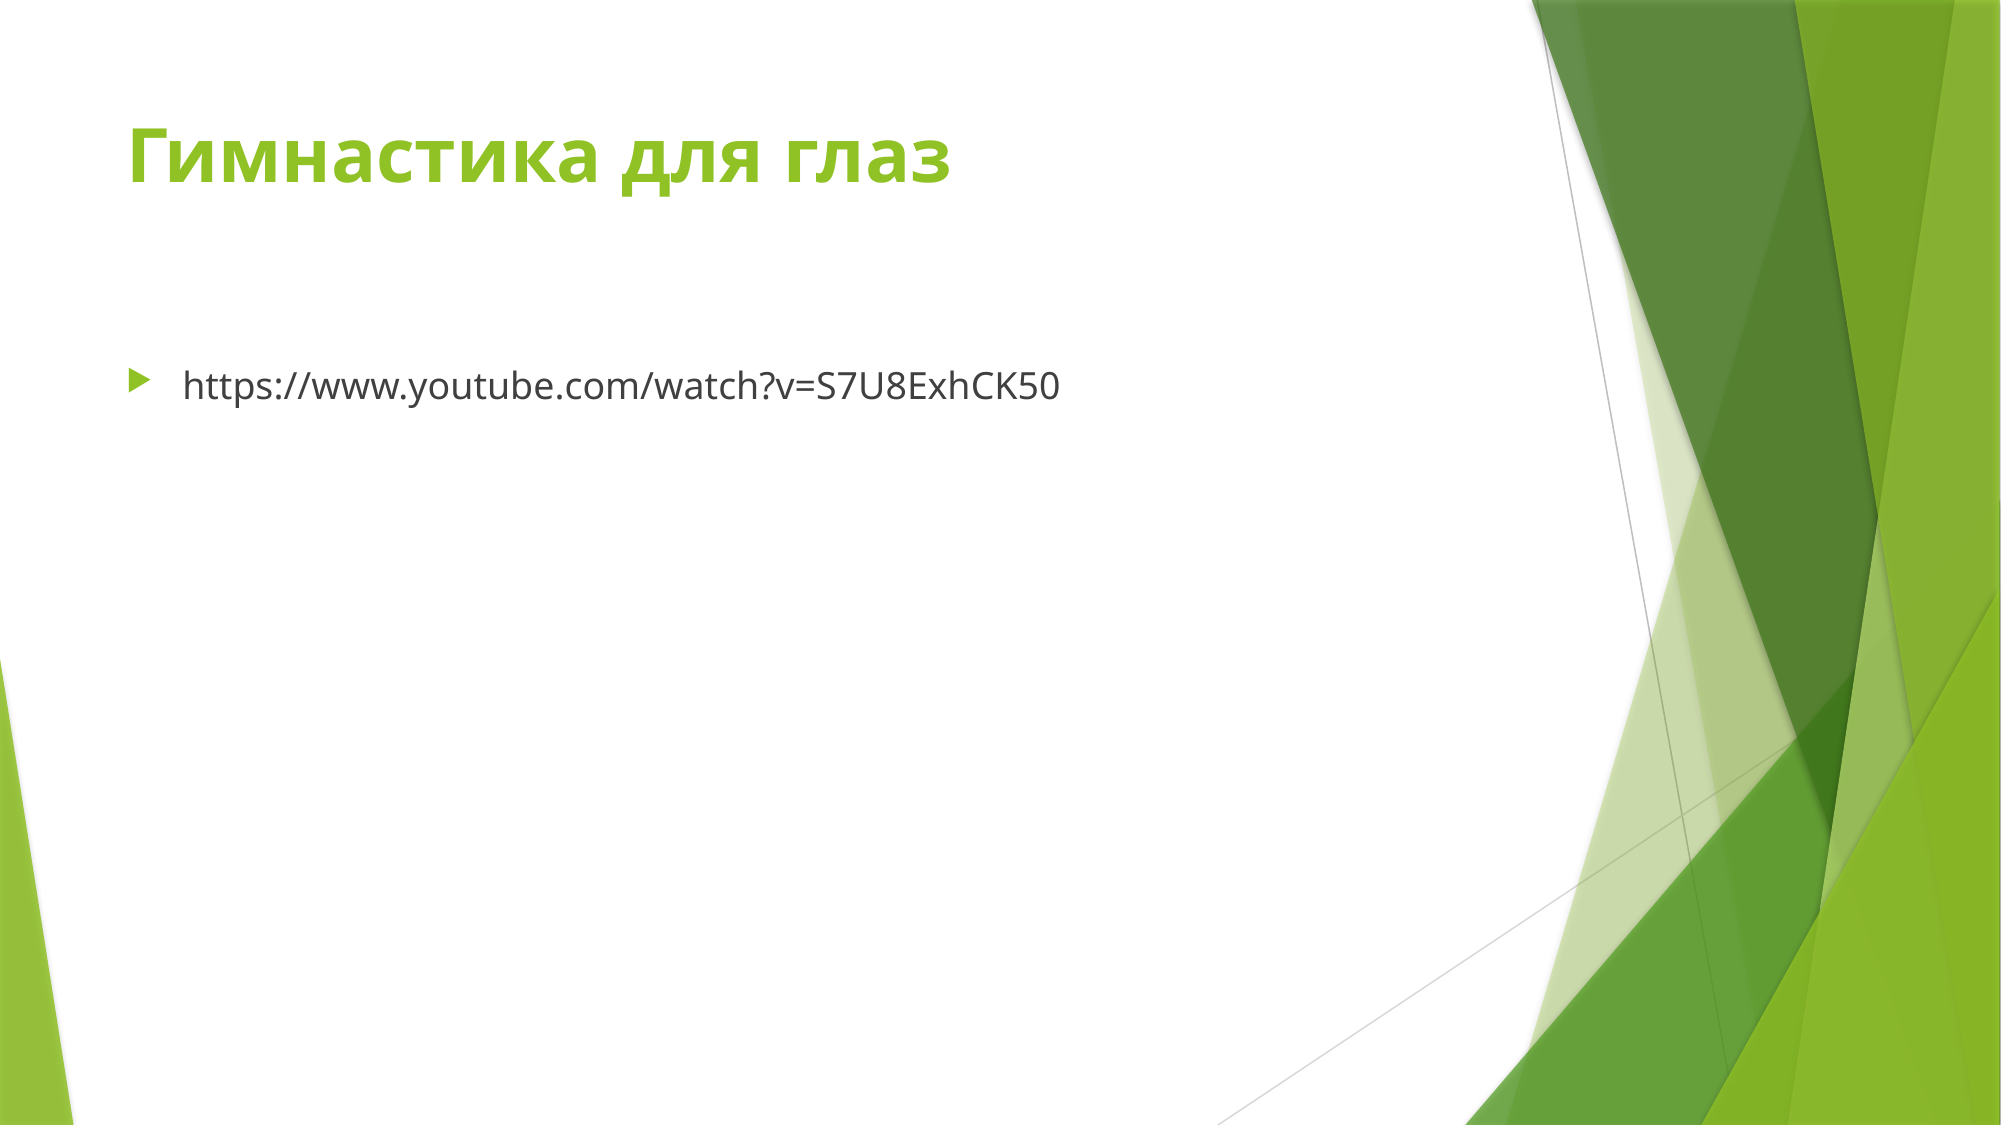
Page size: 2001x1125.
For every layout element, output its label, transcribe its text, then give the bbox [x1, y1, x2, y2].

title Гимнастика для глаз [111, 99, 1522, 317]
list https://www.youtube.com/watch?v=S7U8ExhCK50 [111, 354, 1522, 992]
